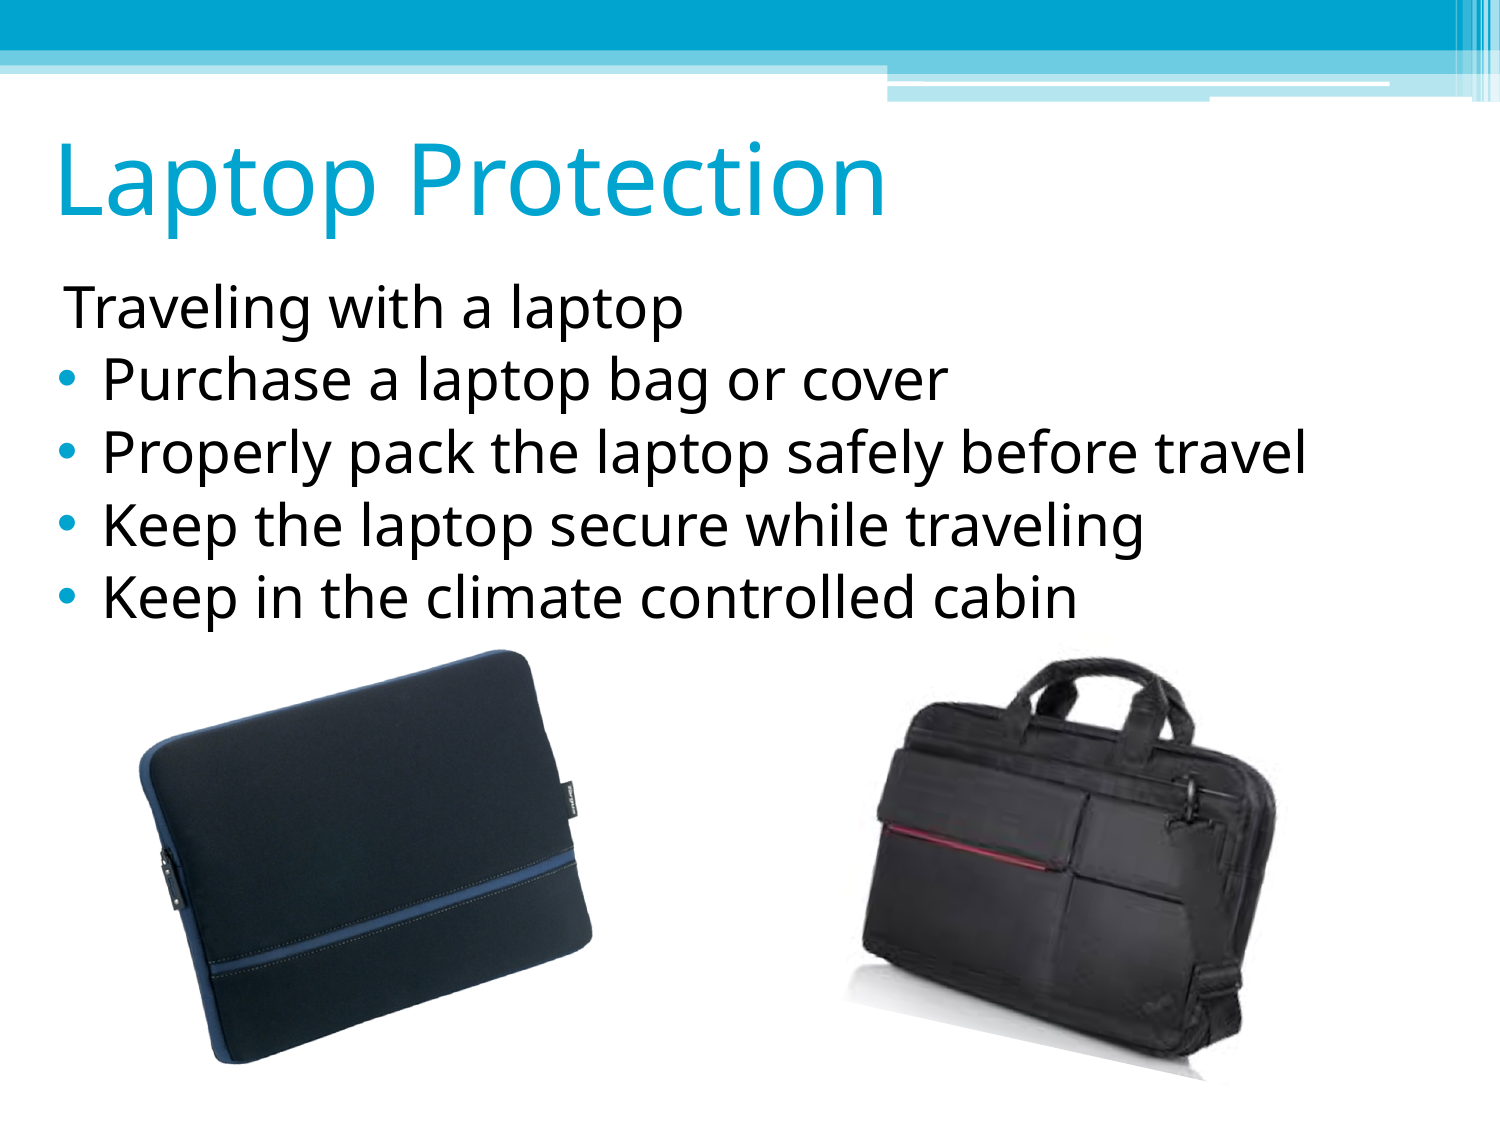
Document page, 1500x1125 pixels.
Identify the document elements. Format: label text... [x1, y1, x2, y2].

text_box Laptop Protection [37, 87, 1388, 263]
picture [85, 611, 655, 1106]
list Traveling with a laptop Purchase a laptop bag or cover Properly pack the laptop safely before travel Keep the laptop secure while traveling Keep in the climate controlled cabin [41, 262, 1500, 928]
picture [812, 591, 1342, 1092]
